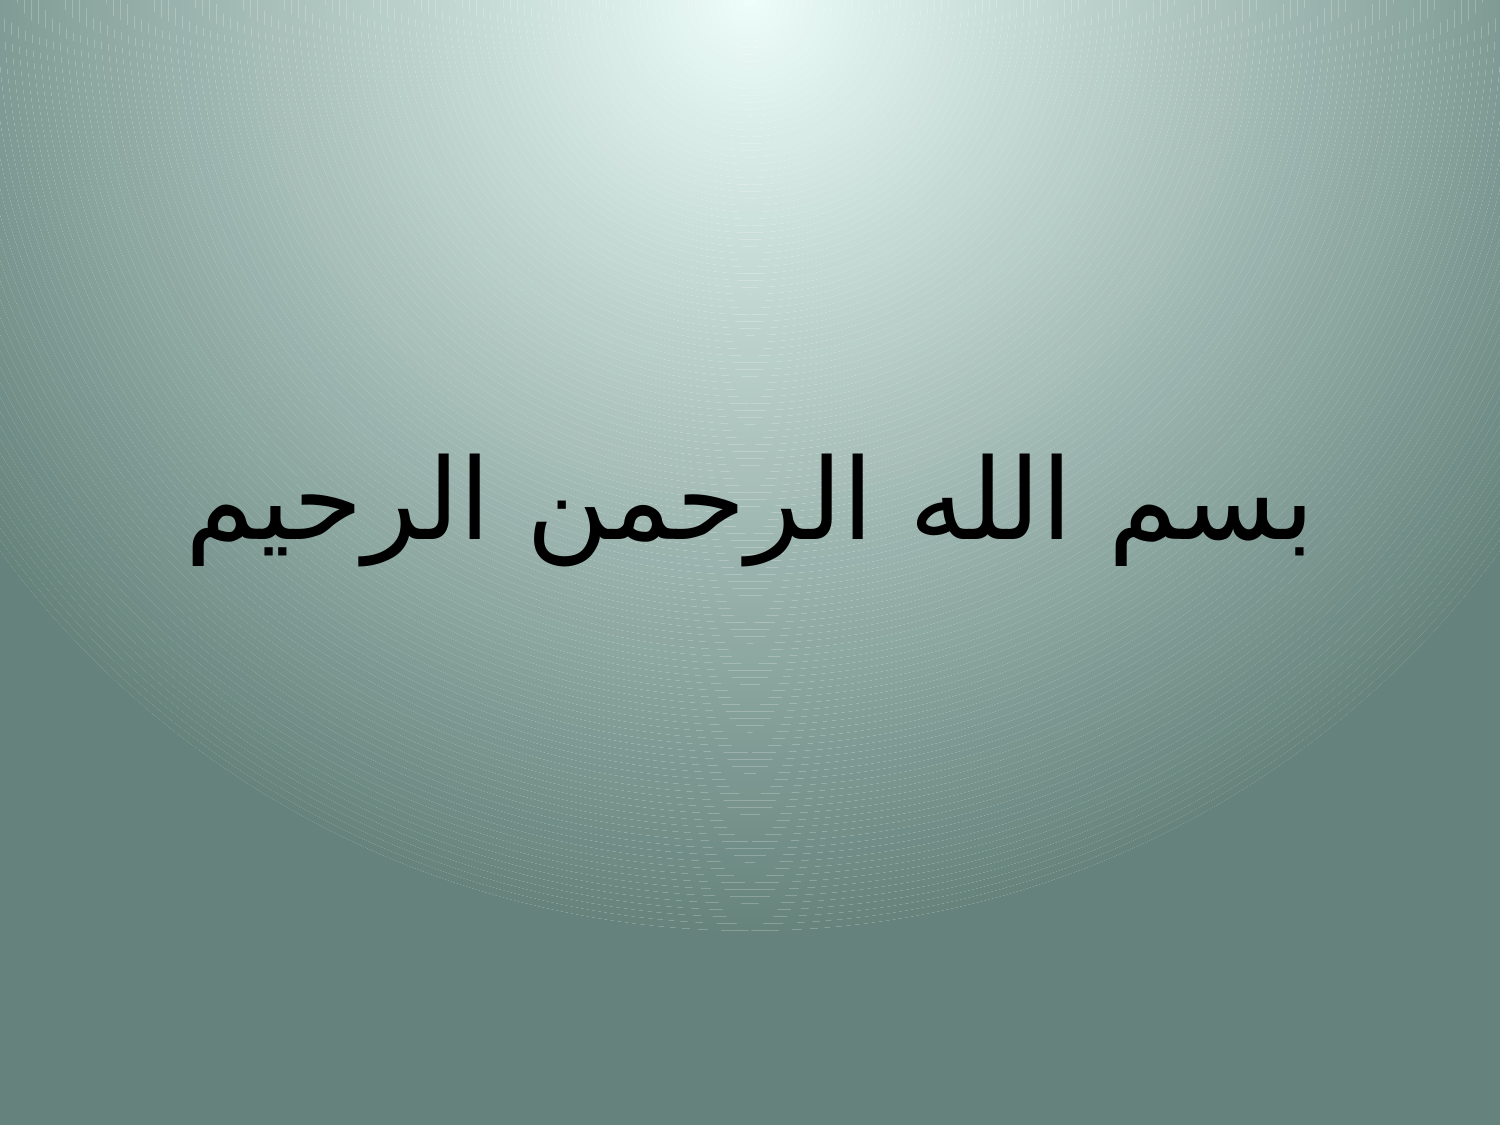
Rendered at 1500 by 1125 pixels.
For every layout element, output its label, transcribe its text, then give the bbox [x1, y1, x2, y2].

list بسم الله الرحمن الرحيم [74, 262, 1426, 1006]
